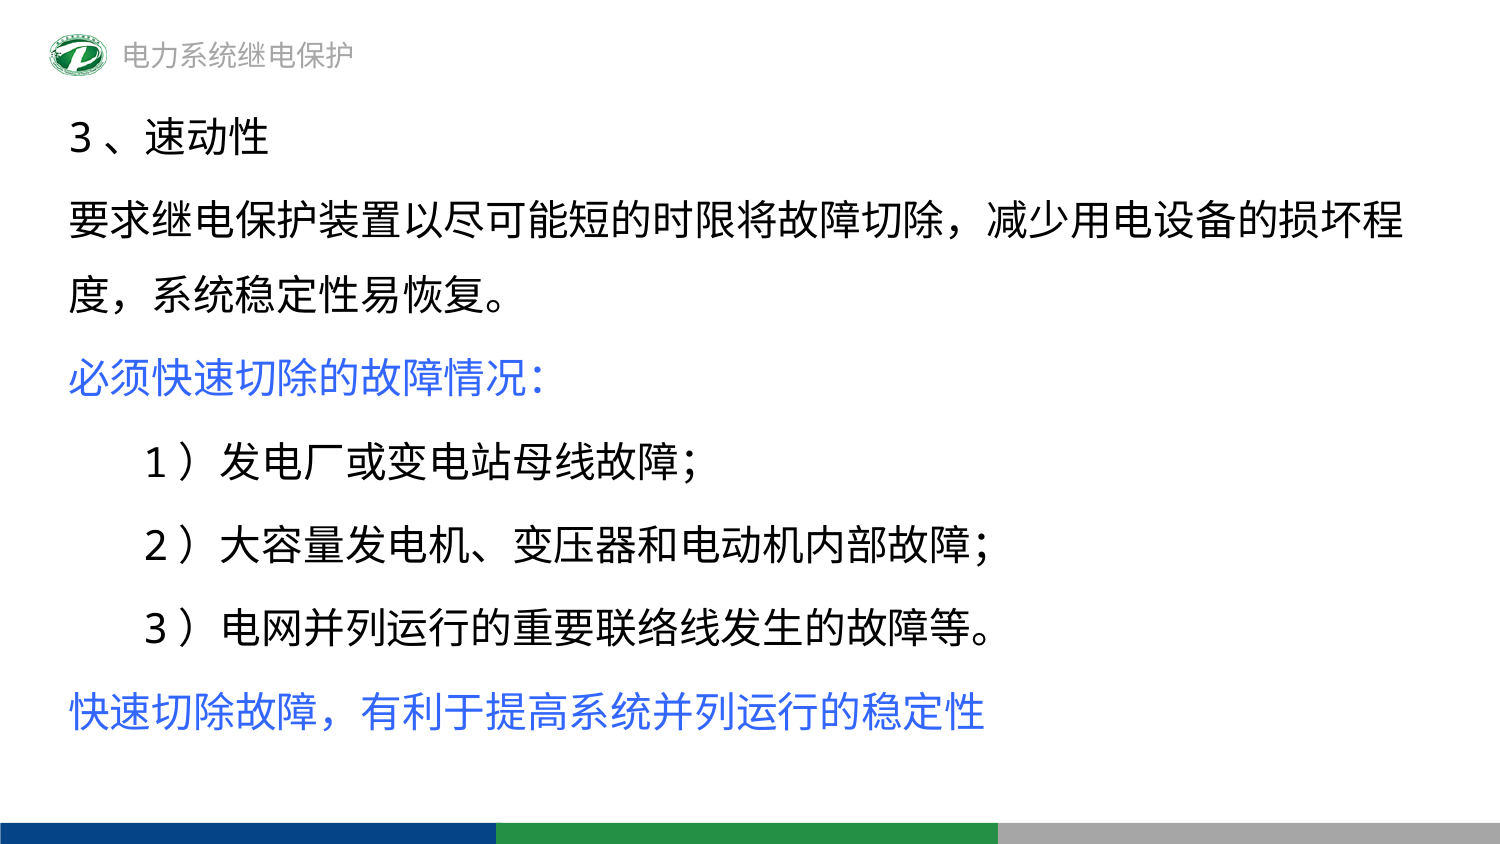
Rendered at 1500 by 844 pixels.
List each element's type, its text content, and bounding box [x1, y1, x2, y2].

text_box [494, 821, 996, 844]
text_box [996, 821, 1500, 844]
picture [41, 19, 118, 91]
list 3、速动性 要求继电保护装置以尽可能短的时限将故障切除，减少用电设备的损坏程度，系统稳定性易恢复。 必须快速切除的故障情况： 1）发电厂或变电站母线故障； 2）大容量发电机、变压器和电动机内部故障； 3）电网并列运行的重要联络线发生的故障等。 快速切除故障，有利于提高系统并列运行的稳定性 [53, 102, 1447, 788]
text_box 电力系统继电保护 [122, 29, 370, 80]
text_box [0, 821, 494, 844]
